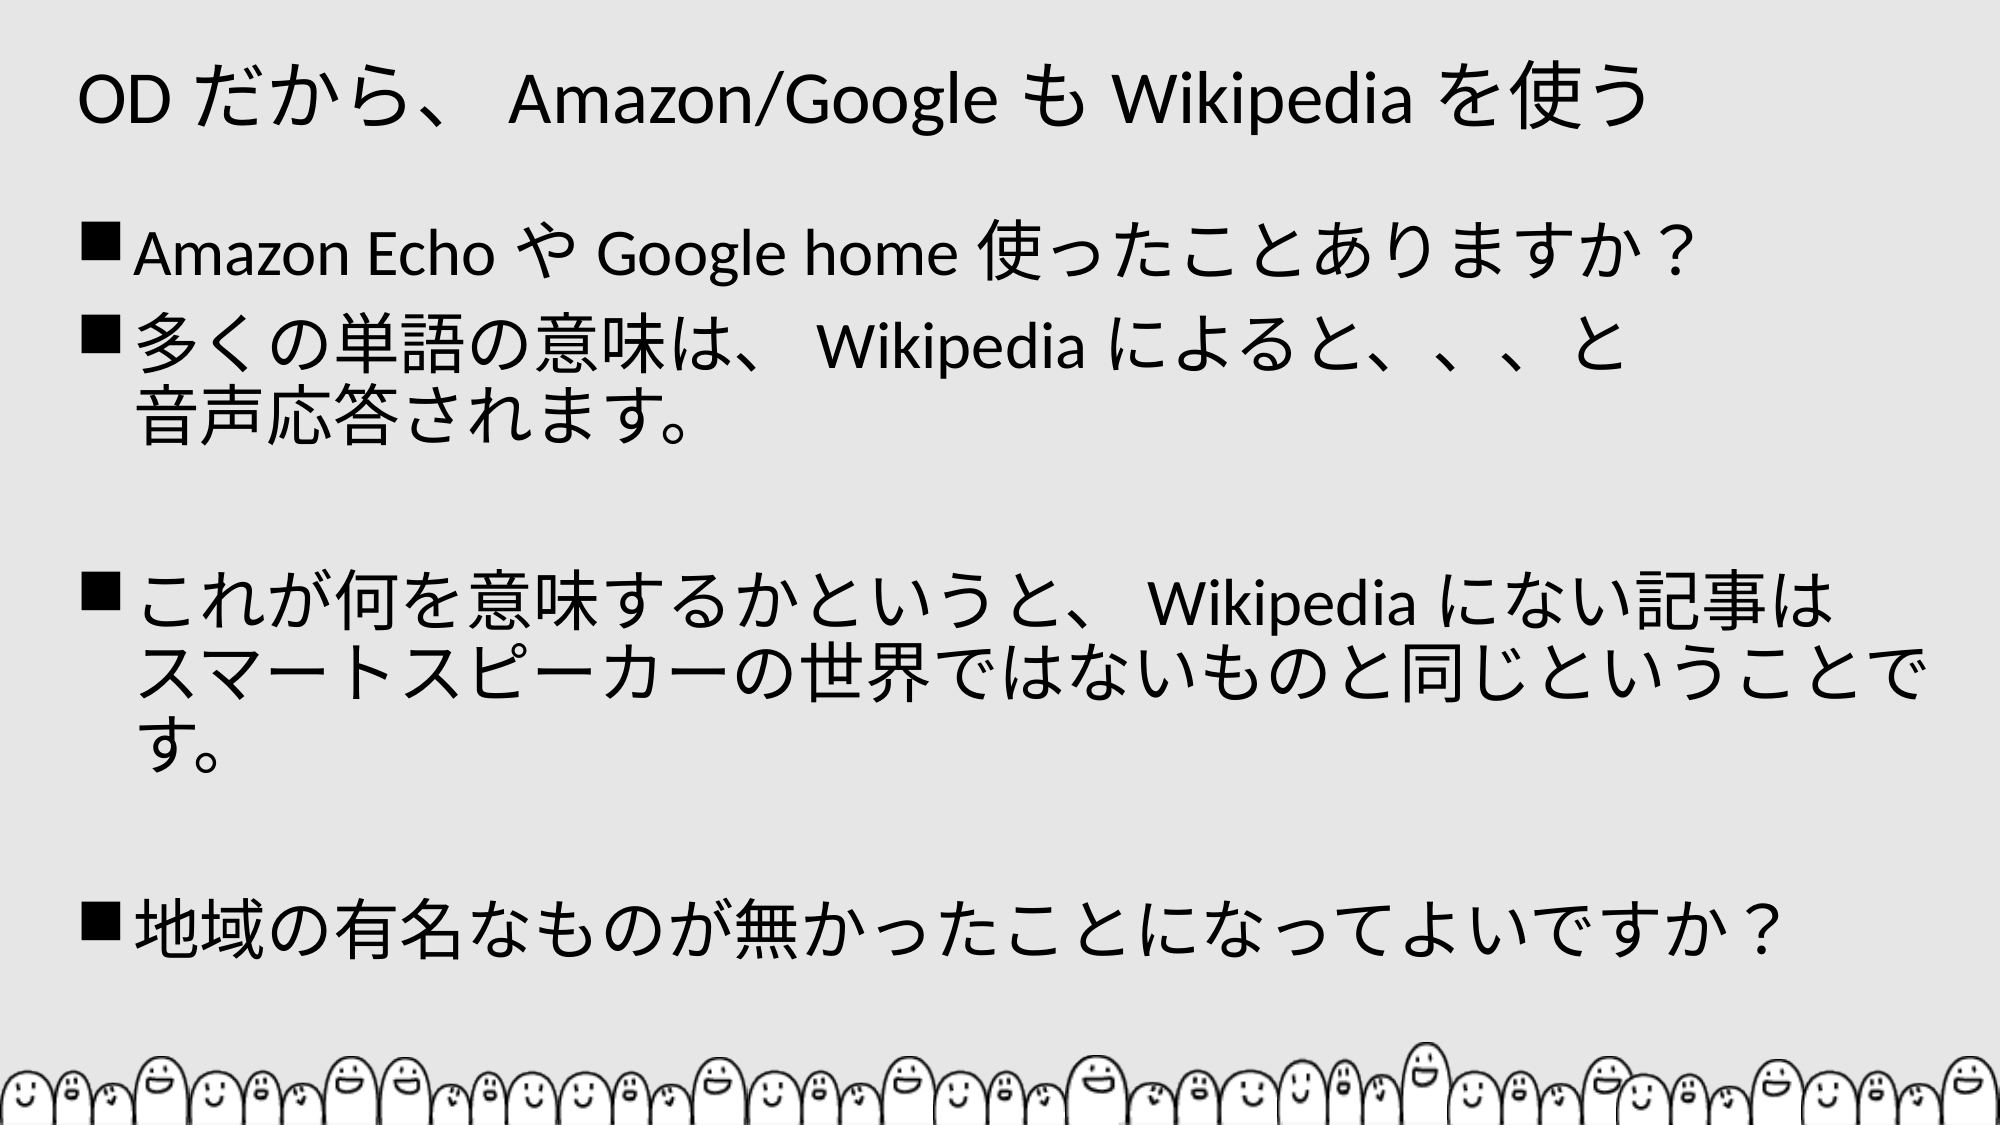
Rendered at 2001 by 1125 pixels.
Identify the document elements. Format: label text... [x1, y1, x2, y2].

title ODだから、Amazon/GoogleもWikipediaを使う [31, 32, 1969, 167]
picture [0, 1042, 2000, 1125]
list Amazon EchoやGoogle home使ったことありますか？ 多くの単語の意味は、Wikipediaによると、、、と 音声応答されます。 これが何を意味するかというと、Wikipediaにない記事は スマートスピーカーの世界ではないものと同じということです。 地域の有名なものが無かったことになってよいですか？ [31, 210, 1969, 1022]
